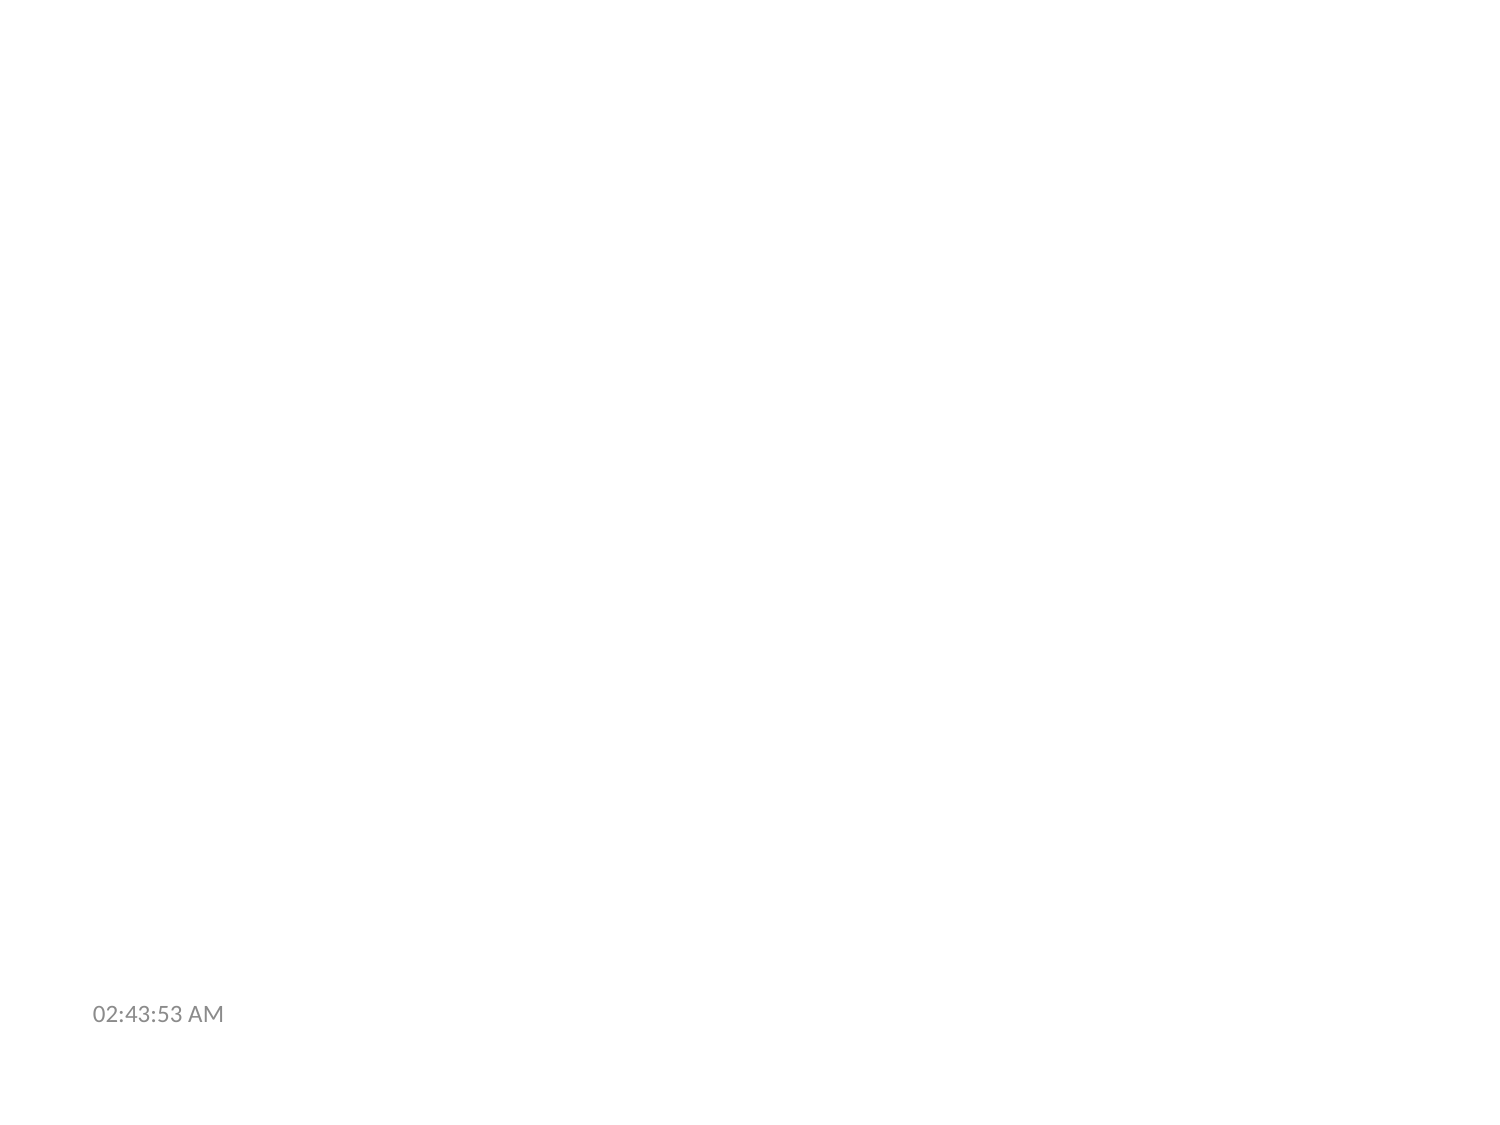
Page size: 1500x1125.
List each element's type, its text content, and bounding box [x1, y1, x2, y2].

text_box 3:35:09 PM [77, 982, 428, 1043]
